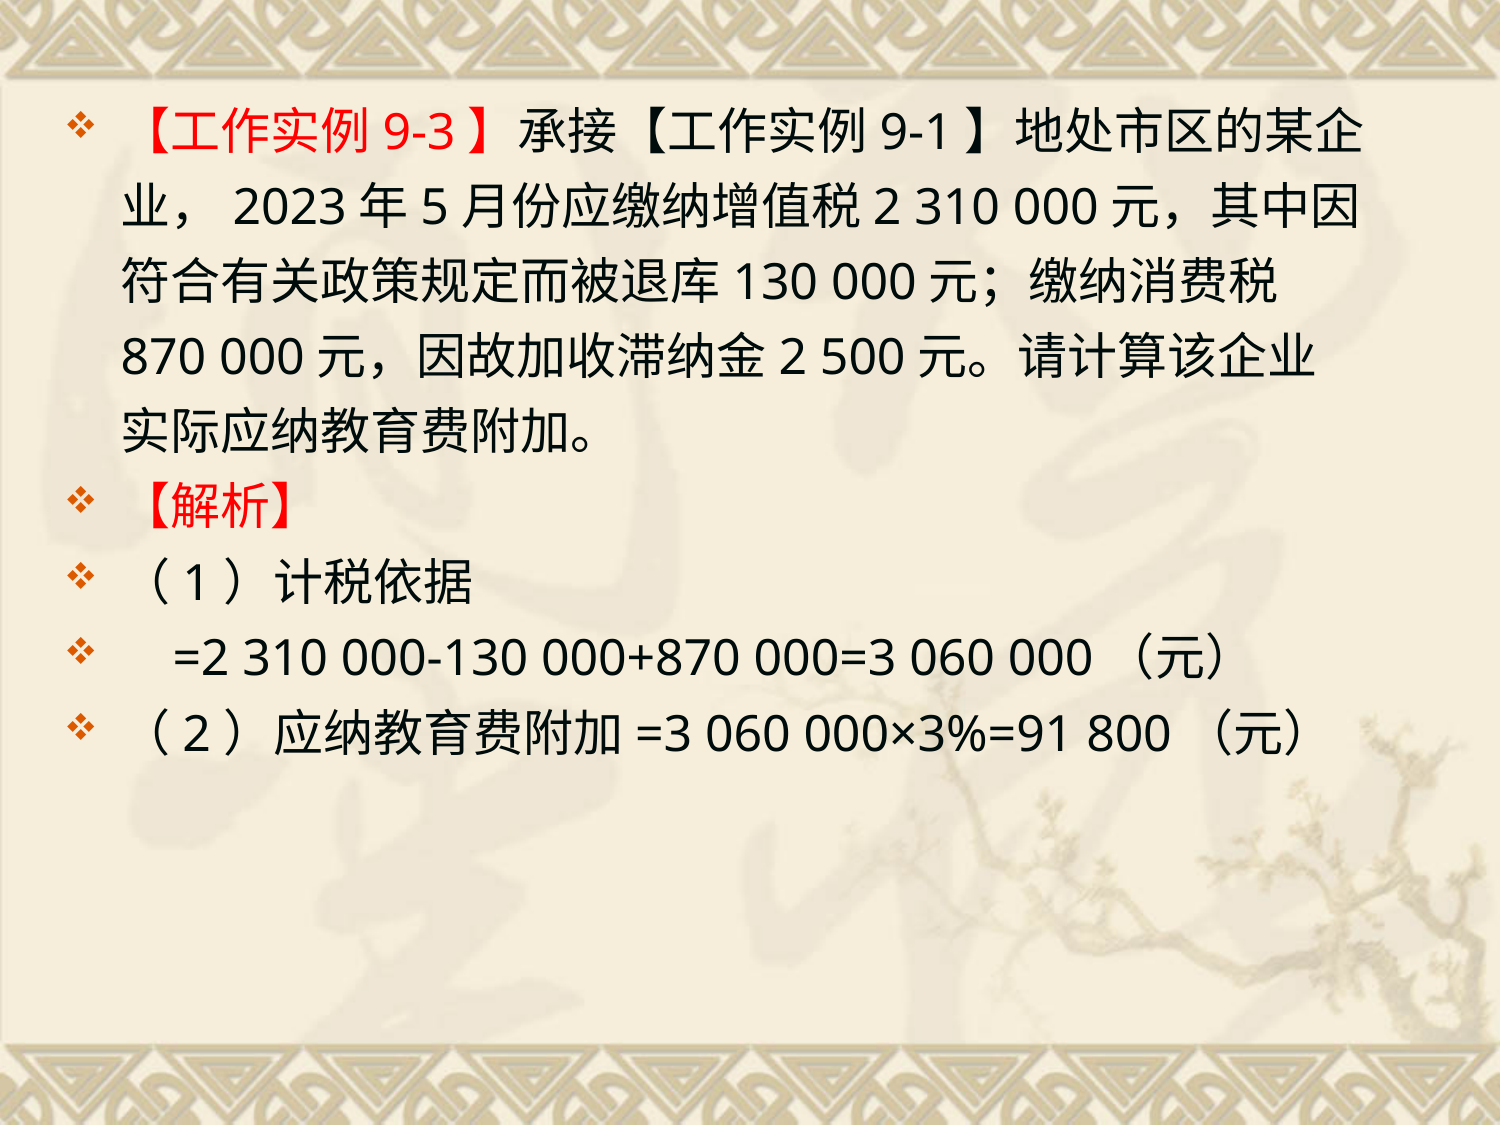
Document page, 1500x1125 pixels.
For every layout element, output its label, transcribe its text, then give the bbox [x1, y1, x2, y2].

list 【工作实例9-3】承接【工作实例9-1】地处市区的某企业，2023年5月份应缴纳增值税2 310 000元，其中因符合有关政策规定而被退库130 000元；缴纳消费税870 000元，因故加收滞纳金2 500元。请计算该企业实际应纳教育费附加。 【解析】 （1）计税依据 =2 310 000-130 000+870 000=3 060 000（元） （2）应纳教育费附加=3 060 000×3%=91 800（元） [49, 76, 1382, 1001]
picture [0, 0, 1500, 1125]
